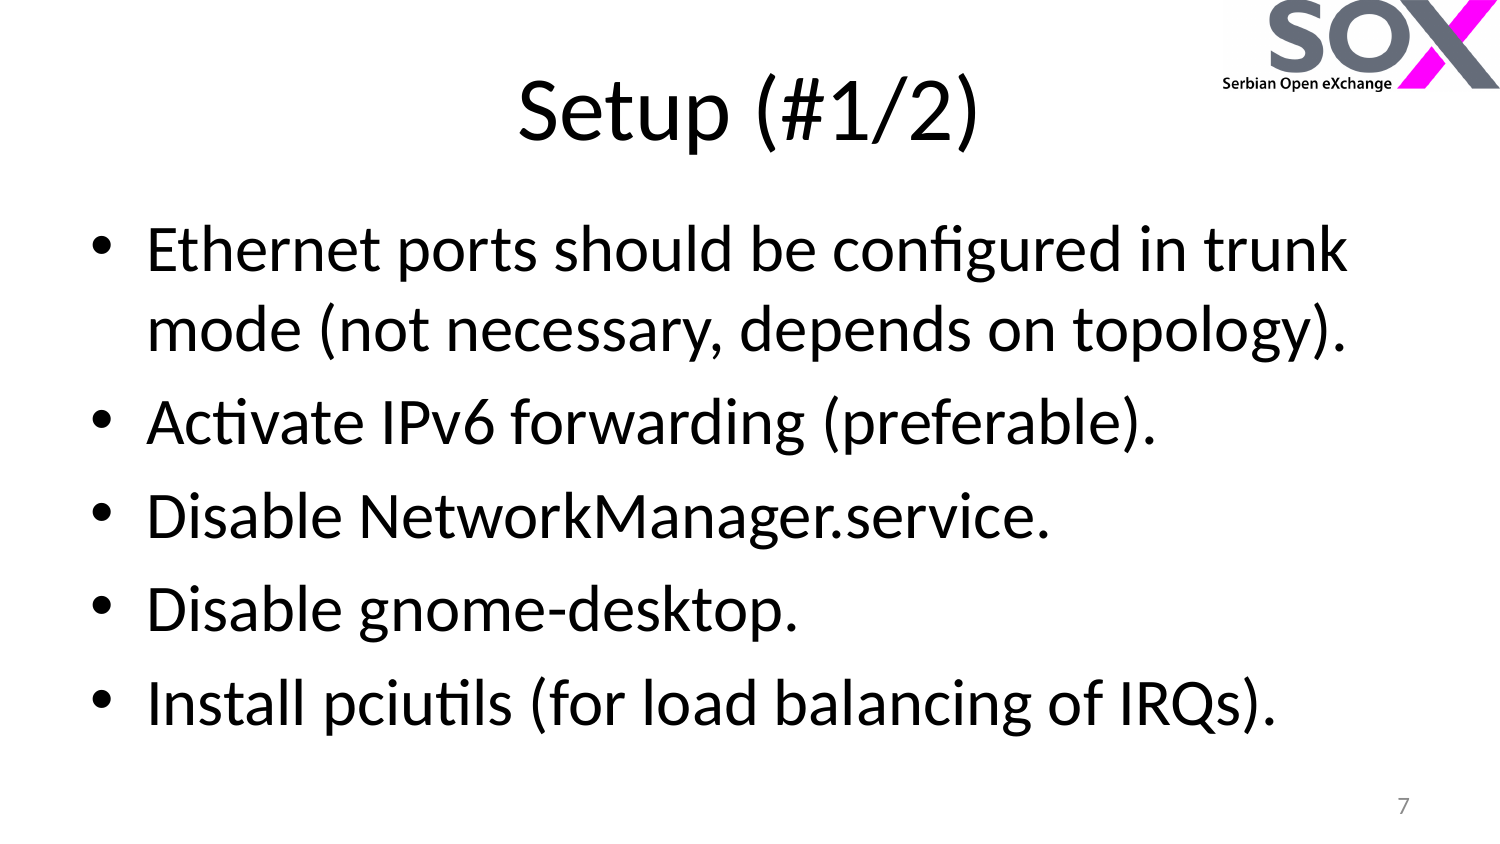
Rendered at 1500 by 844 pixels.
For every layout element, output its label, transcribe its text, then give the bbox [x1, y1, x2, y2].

list Ethernet ports should be configured in trunk mode (not necessary, depends on topology). Activate IPv6 forwarding (preferable). Disable NetworkManager.service. Disable gnome-desktop. Install pciutils (for load balancing of IRQs). [75, 196, 1425, 754]
picture [1223, 0, 1500, 92]
slide_number 7 [1074, 782, 1425, 827]
title Setup (#1/2) [75, 33, 1425, 175]
